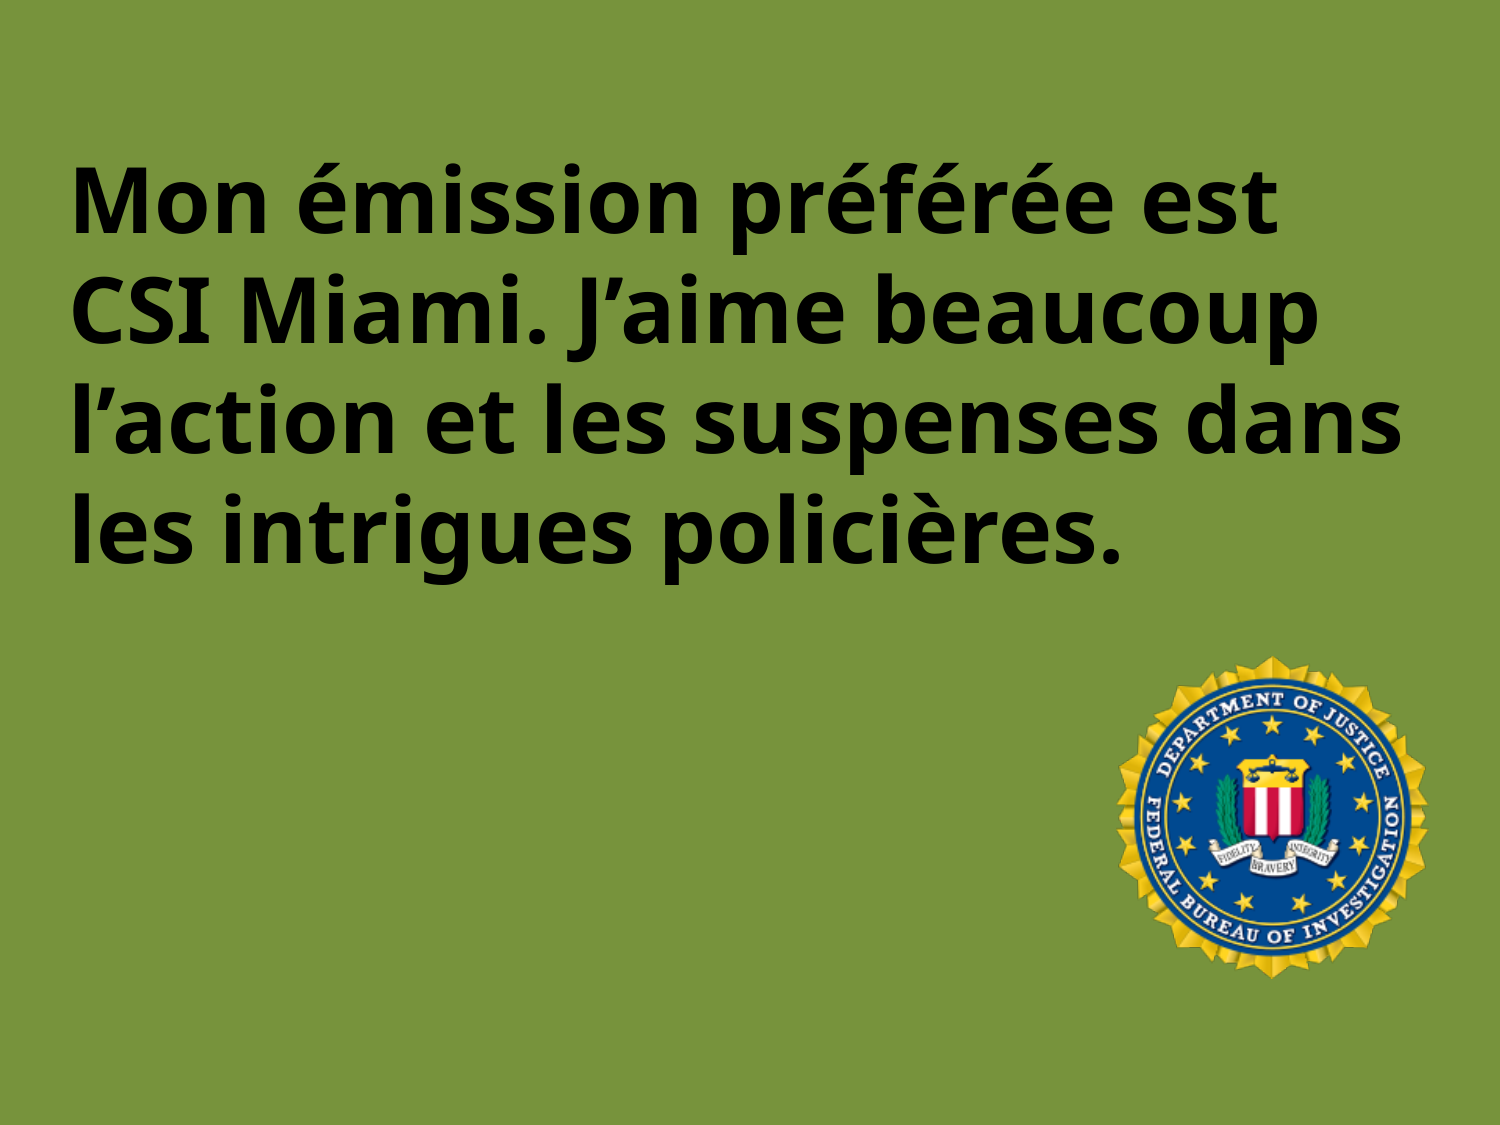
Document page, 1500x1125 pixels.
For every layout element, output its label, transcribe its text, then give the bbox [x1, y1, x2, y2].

picture [1115, 656, 1429, 979]
title Mon émission préférée est CSI Miami. J’aime beaucoup l’action et les suspenses dans les intrigues policières. [53, 101, 1424, 622]
